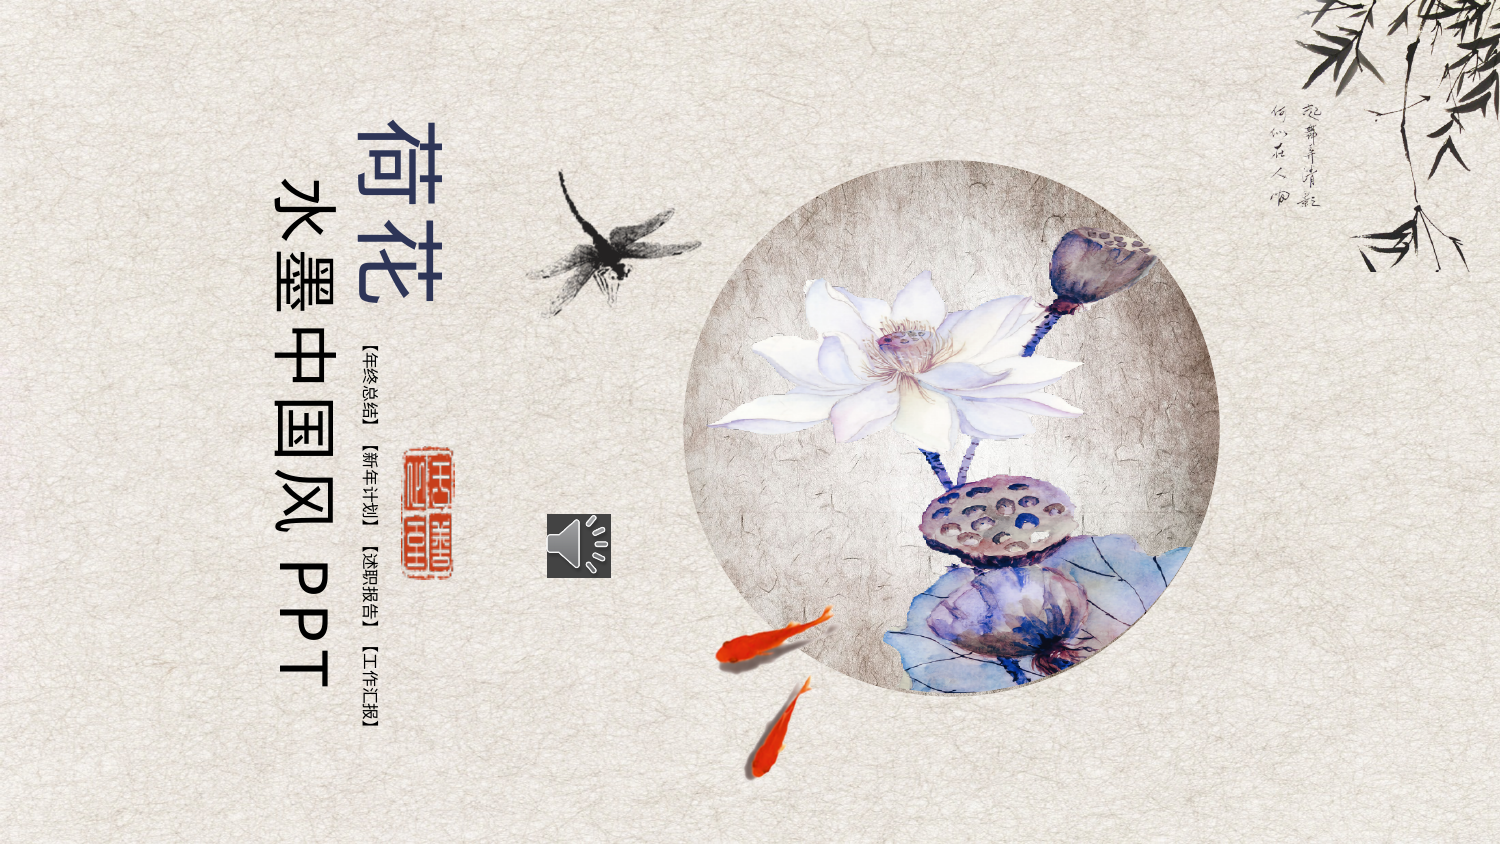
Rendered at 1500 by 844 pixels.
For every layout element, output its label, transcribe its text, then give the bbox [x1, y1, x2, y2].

picture [0, 0, 1500, 844]
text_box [683, 156, 1222, 697]
picture [401, 445, 455, 580]
text_box 荷花 水墨中国风PPT [242, 102, 465, 844]
